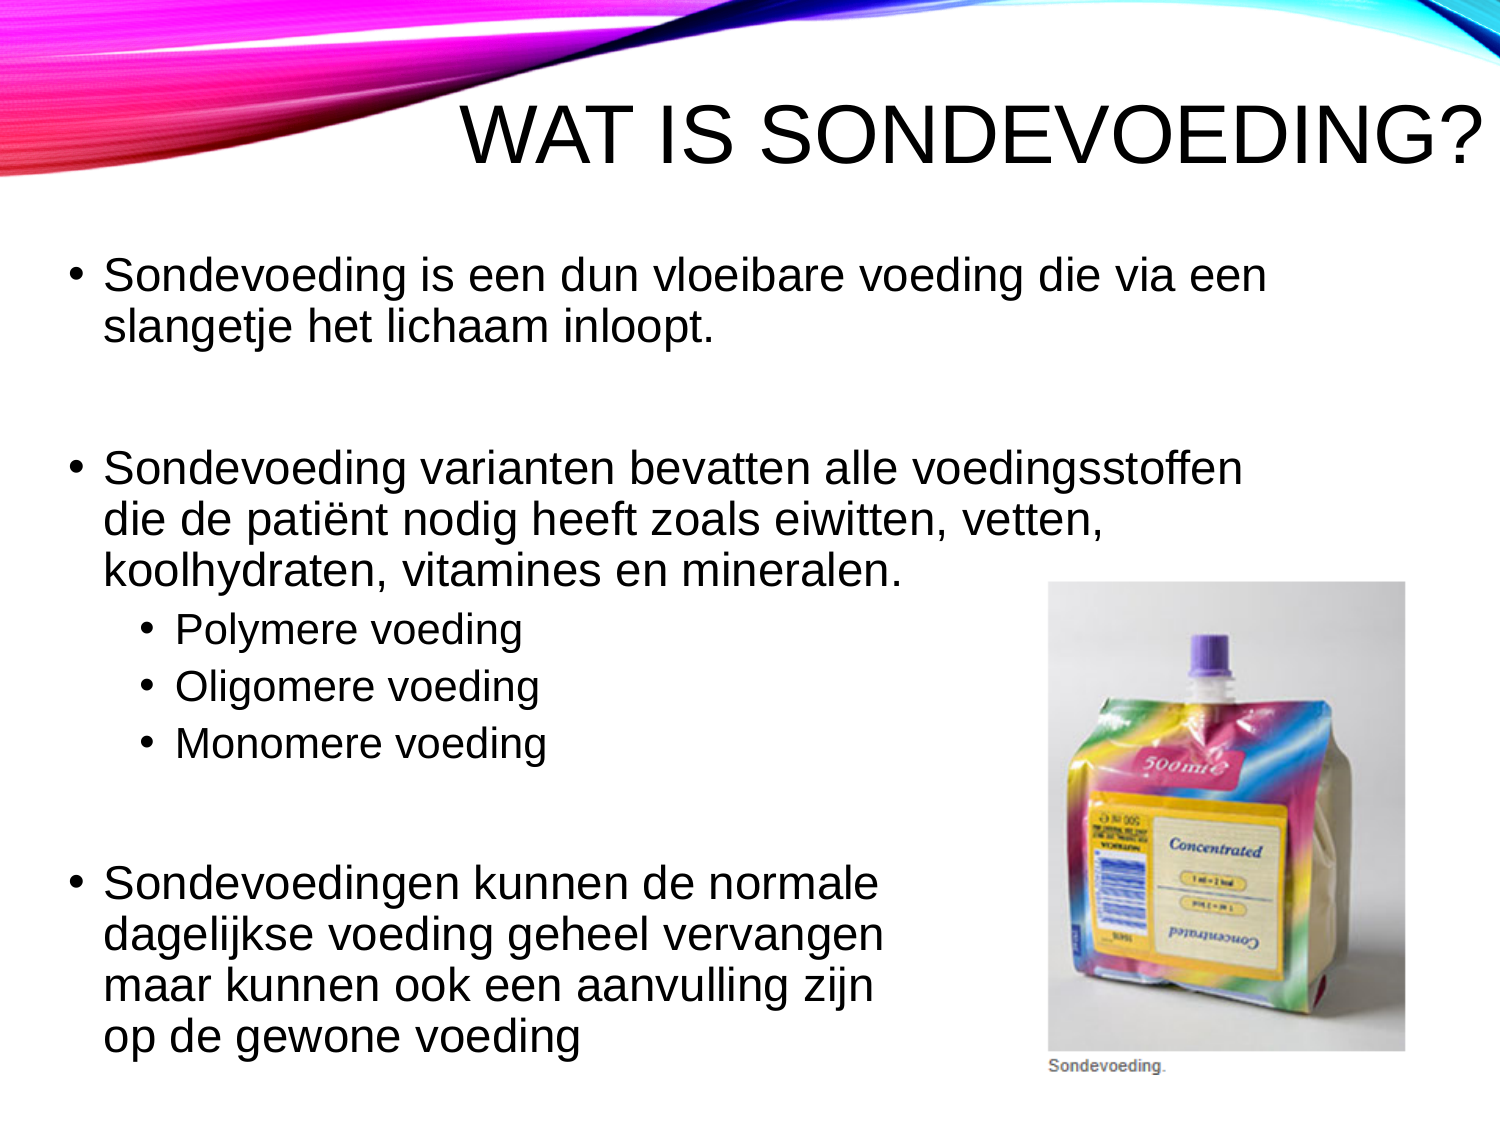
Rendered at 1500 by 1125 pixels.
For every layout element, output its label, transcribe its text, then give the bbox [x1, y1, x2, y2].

list Sondevoeding is een dun vloeibare voeding die via een slangetje het lichaam inloopt. Sondevoeding varianten bevatten alle voedingsstoffen die de patiënt nodig heeft zoals eiwitten, vetten, koolhydraten, vitamines en mineralen. Polymere voeding Oligomere voeding Monomere voeding Sondevoedingen kunnen de normale dagelijkse voeding geheel vervangen maar kunnen ook een aanvulling zijn op de gewone voeding [53, 242, 1335, 1075]
picture [1027, 573, 1418, 1075]
picture [0, 0, 1500, 178]
title Wat is sondevoeding? [347, 31, 1500, 243]
